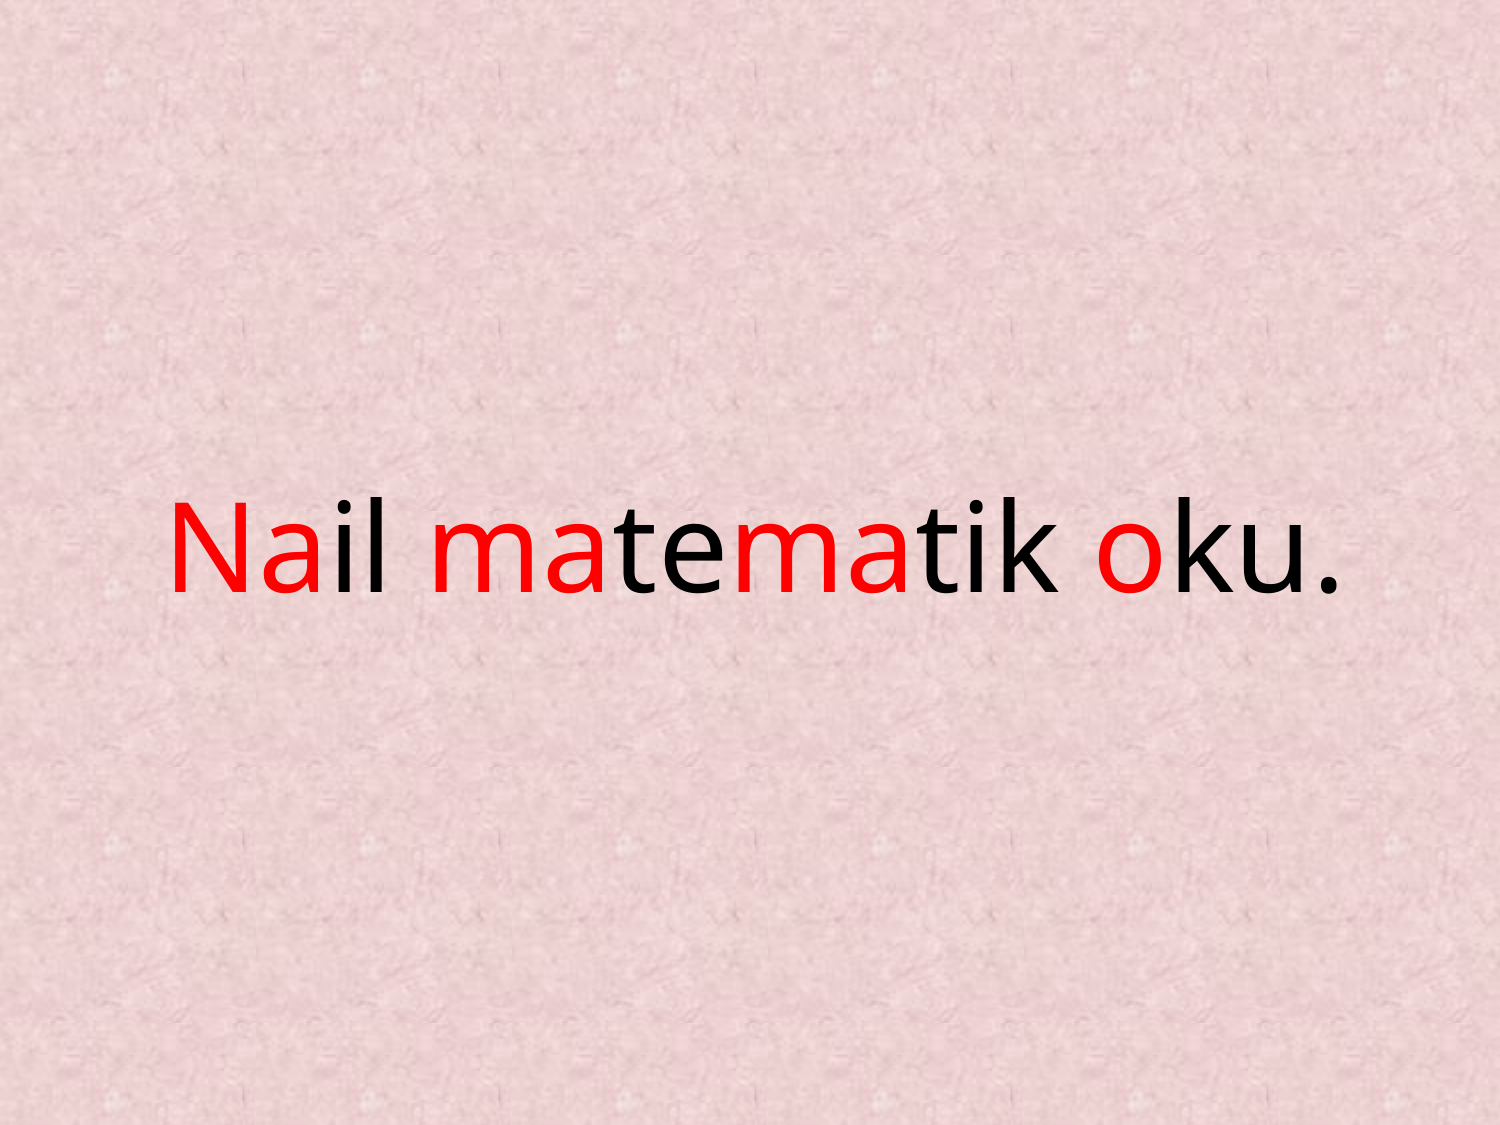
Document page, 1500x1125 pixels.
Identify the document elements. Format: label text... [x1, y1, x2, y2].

title Nail matematik oku. [117, 421, 1393, 663]
